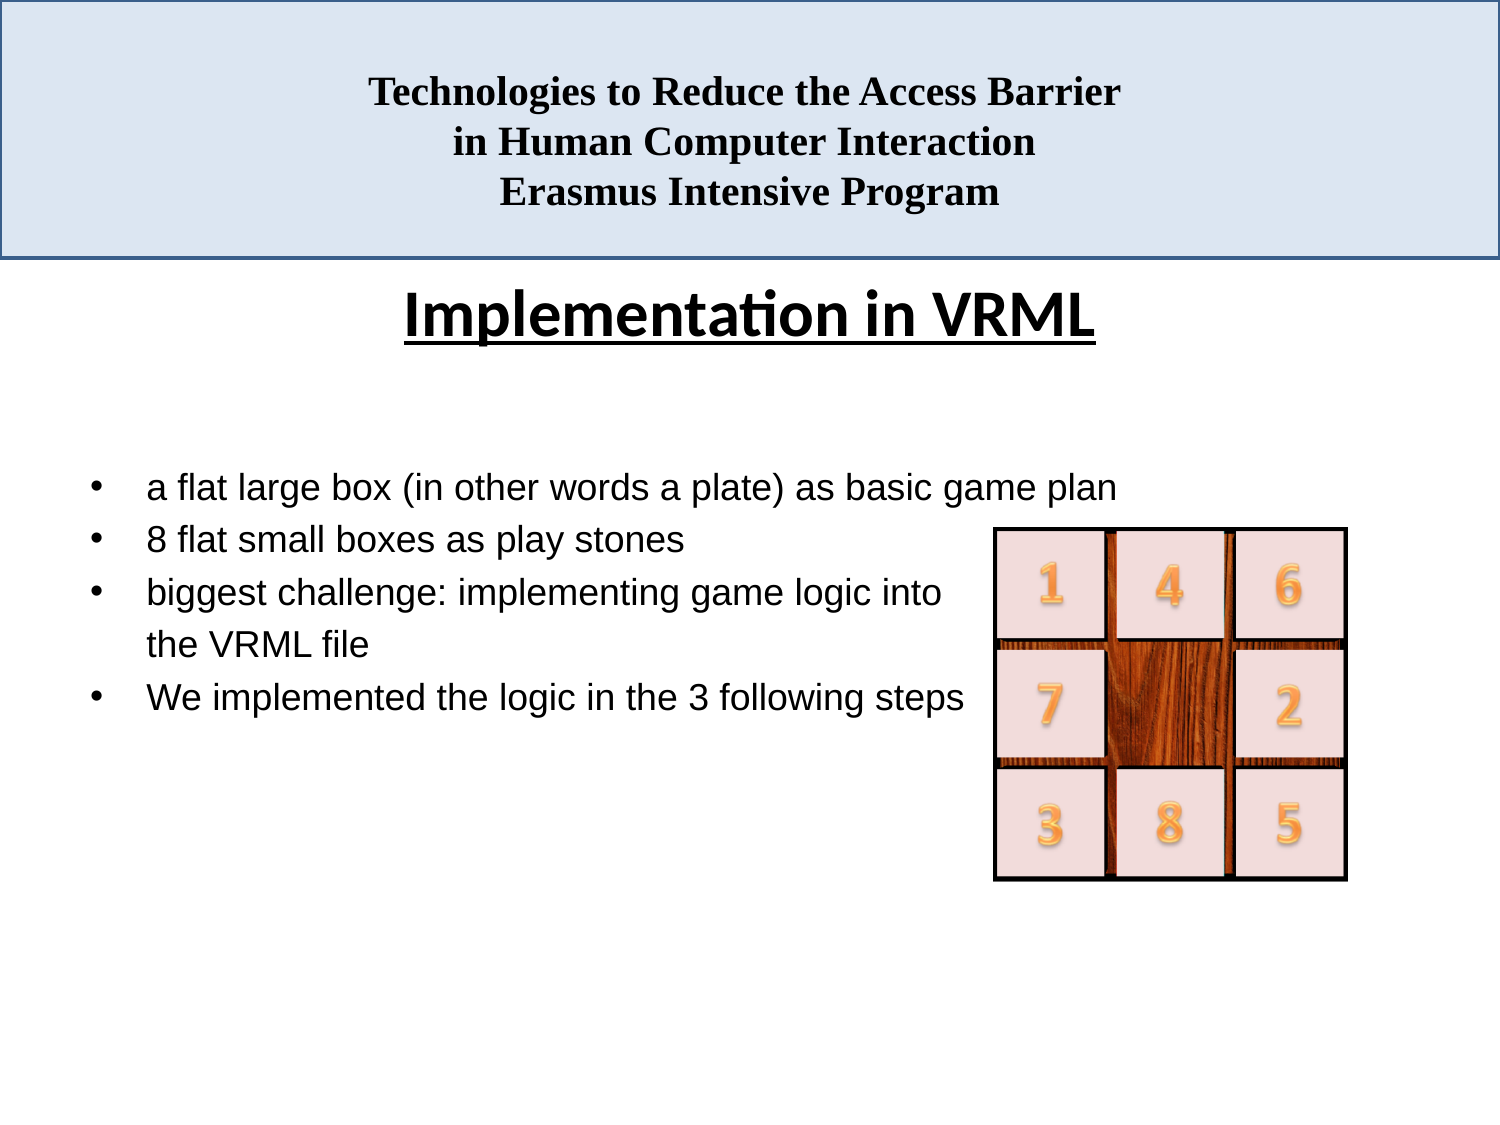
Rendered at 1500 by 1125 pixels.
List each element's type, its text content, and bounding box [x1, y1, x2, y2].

text_box [0, 0, 1500, 260]
picture [993, 527, 1348, 882]
title Technologies to Reduce the Access Barrier in Human Computer Interaction Erasmus Intensive Program [75, 45, 1425, 233]
list Implementation in VRML a flat large box (in other words a plate) as basic game plan 8 flat small boxes as play stones biggest challenge: implementing game logic into the VRML file We implemented the logic in the 3 following steps [75, 262, 1425, 1067]
